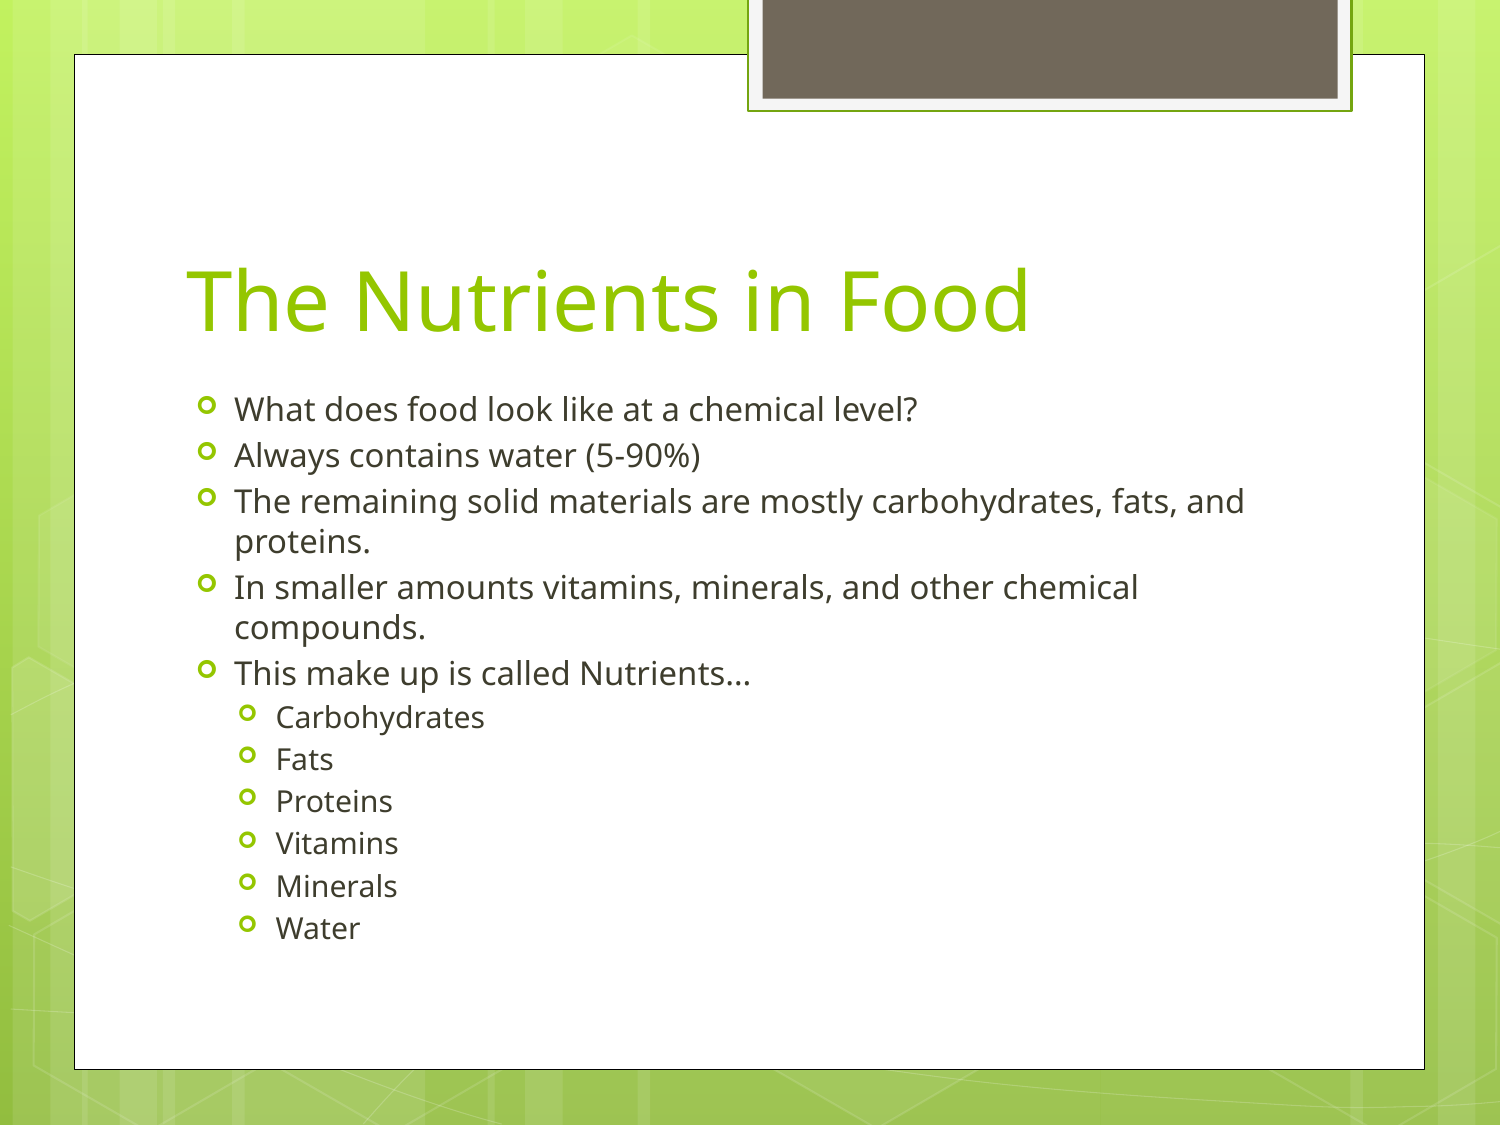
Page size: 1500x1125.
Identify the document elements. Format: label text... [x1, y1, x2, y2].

list What does food look like at a chemical level? Always contains water (5-90%) The remaining solid materials are mostly carbohydrates, fats, and proteins. In smaller amounts vitamins, minerals, and other chemical compounds. This make up is called Nutrients… Carbohydrates Fats Proteins Vitamins Minerals Water [171, 381, 1283, 957]
title The Nutrients in Food [171, 168, 1324, 357]
